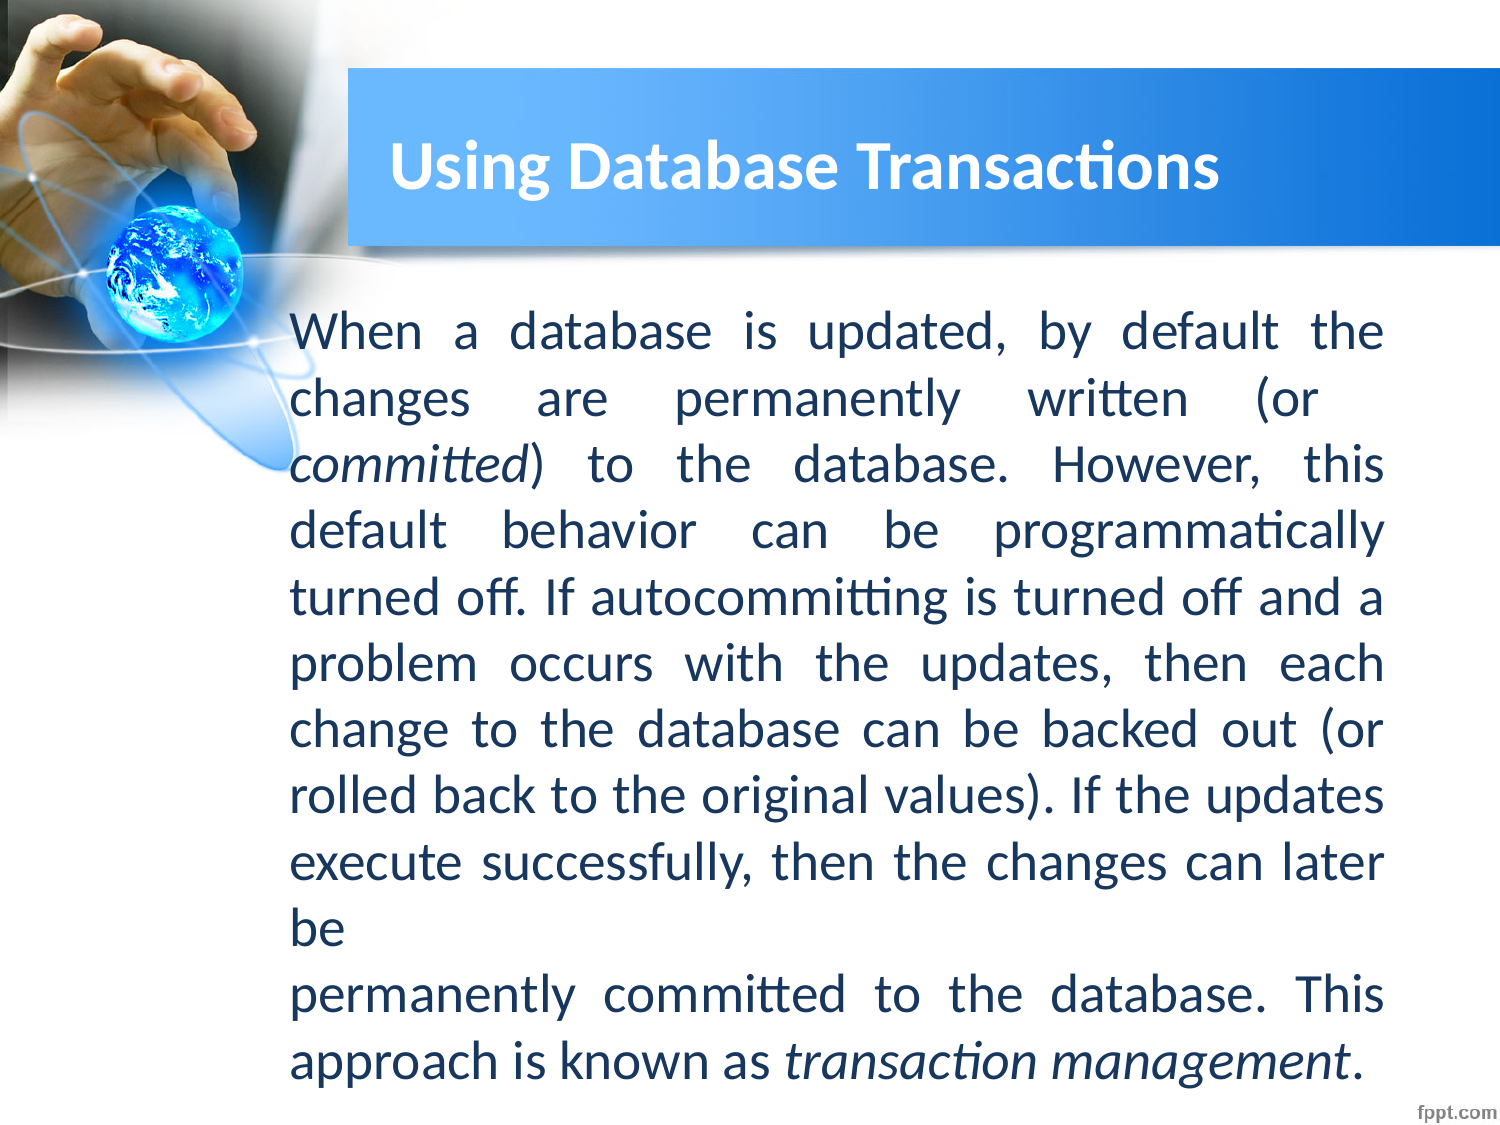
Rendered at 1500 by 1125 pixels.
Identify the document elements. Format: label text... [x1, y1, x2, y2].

picture [0, 0, 1500, 1125]
title Using Database Transactions [374, 111, 1452, 212]
list When a database is updated, by default the changes are permanently written (or committed) to the database. However, this default behavior can be programmatically turned off. If autocommitting is turned off and a problem occurs with the updates, then each change to the database can be backed out (or rolled back to the original values). If the updates execute successfully, then the changes can later be permanently committed to the database. This approach is known as transaction management. [274, 286, 1402, 1114]
